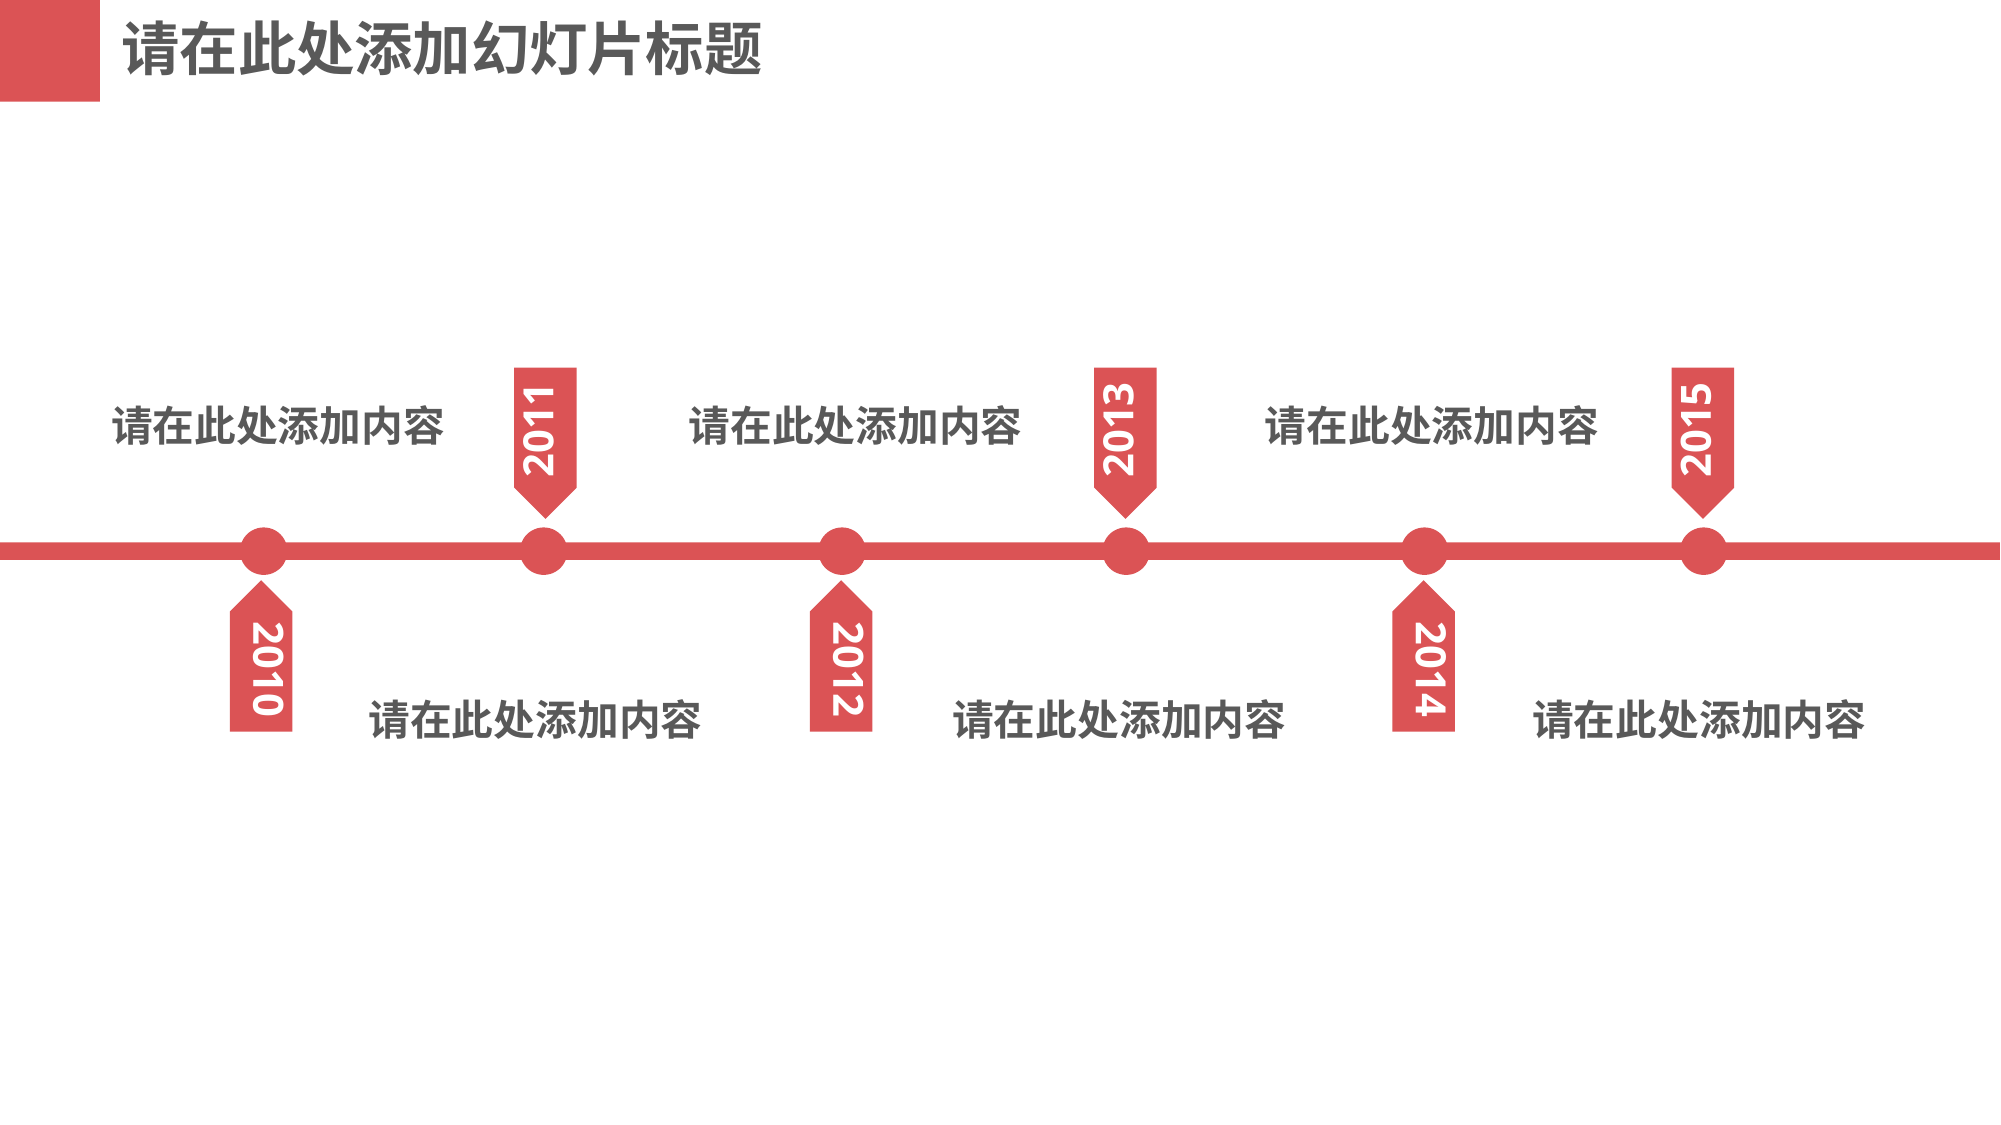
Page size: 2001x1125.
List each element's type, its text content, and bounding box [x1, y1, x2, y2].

text_box 请在此处添加内容 [353, 685, 801, 751]
text_box [287, 541, 520, 561]
text_box [1678, 526, 1729, 576]
text_box 请在此处添加内容 [1250, 392, 1661, 458]
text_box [801, 580, 883, 767]
text_box 请在此处添加内容 [96, 392, 504, 458]
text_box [1384, 580, 1465, 767]
text_box 请在此处添加幻灯片标题 [106, 5, 843, 90]
text_box 请在此处添加内容 [1517, 685, 1978, 751]
text_box [1399, 526, 1450, 576]
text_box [221, 580, 303, 767]
text_box 请在此处添加内容 [673, 392, 1084, 458]
text_box [518, 526, 569, 576]
text_box [0, 0, 101, 103]
text_box [1150, 541, 1401, 561]
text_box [1661, 332, 1743, 519]
text_box [1727, 541, 2000, 561]
text_box [238, 526, 289, 576]
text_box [504, 332, 585, 519]
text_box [1084, 332, 1165, 519]
text_box [1448, 541, 1680, 561]
text_box [817, 526, 867, 576]
text_box 请在此处添加内容 [937, 685, 1384, 751]
text_box [866, 541, 1103, 561]
text_box [567, 541, 819, 561]
text_box [0, 541, 240, 561]
text_box [1101, 526, 1151, 576]
